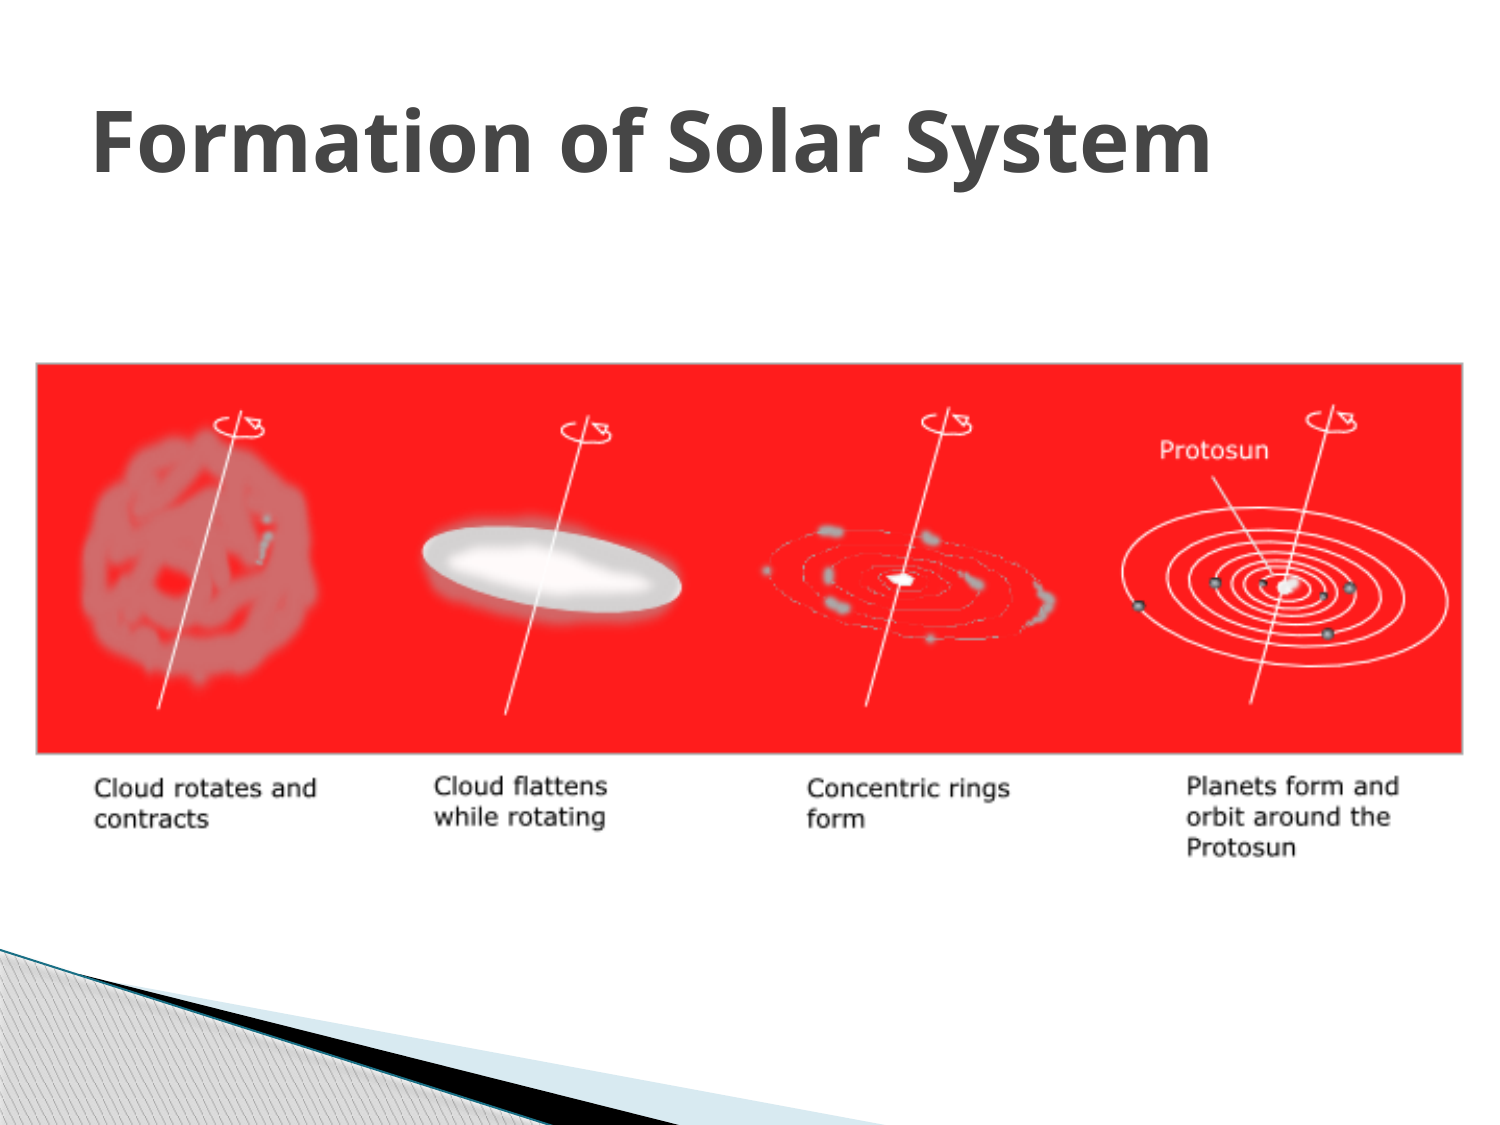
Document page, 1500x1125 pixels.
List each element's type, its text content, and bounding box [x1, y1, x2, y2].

picture [34, 360, 1466, 862]
title Formation of Solar System [75, 45, 1425, 233]
